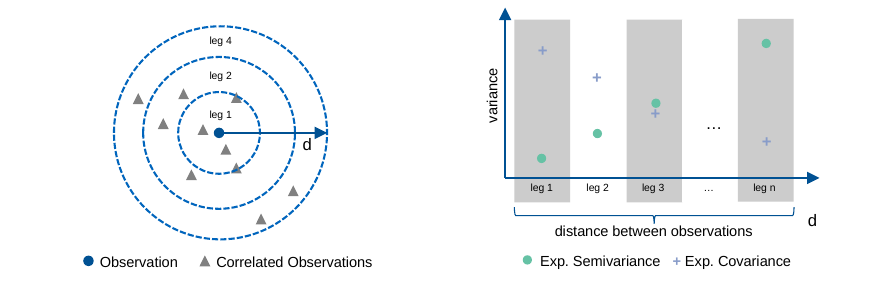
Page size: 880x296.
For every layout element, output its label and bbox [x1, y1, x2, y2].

text_box [65, 26, 395, 279]
text_box [475, 7, 846, 278]
